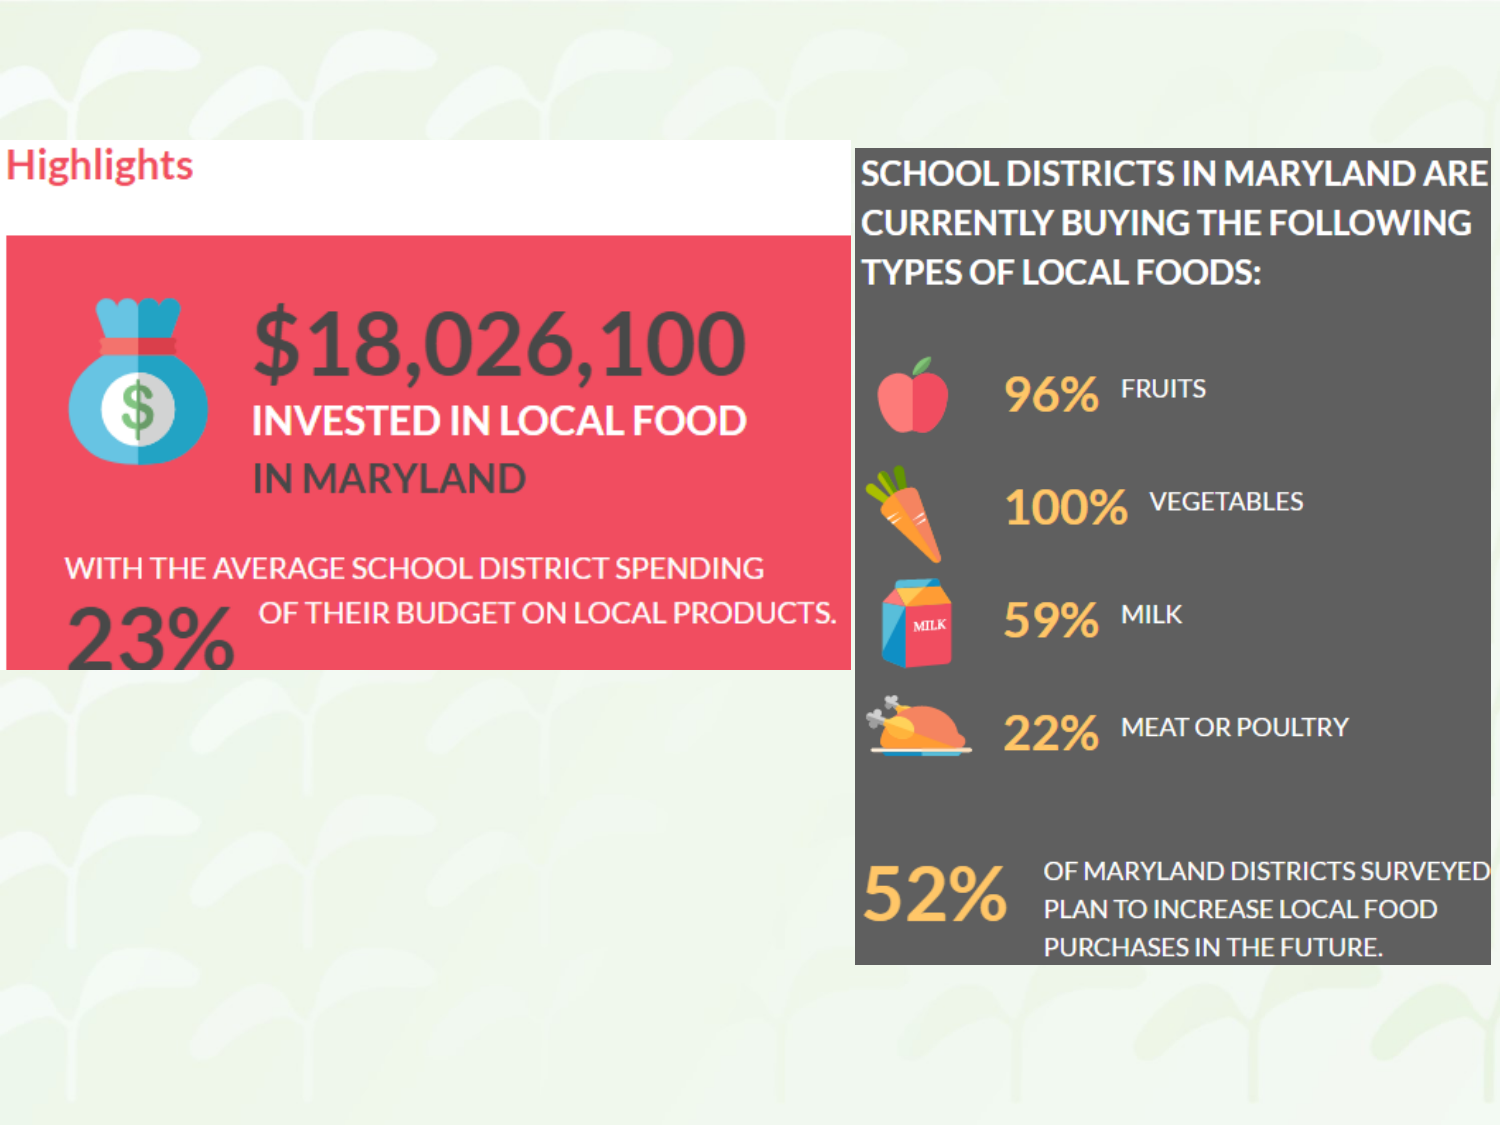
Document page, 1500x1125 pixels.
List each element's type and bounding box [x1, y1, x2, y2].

list [855, 147, 1491, 966]
picture [0, 0, 1500, 1125]
